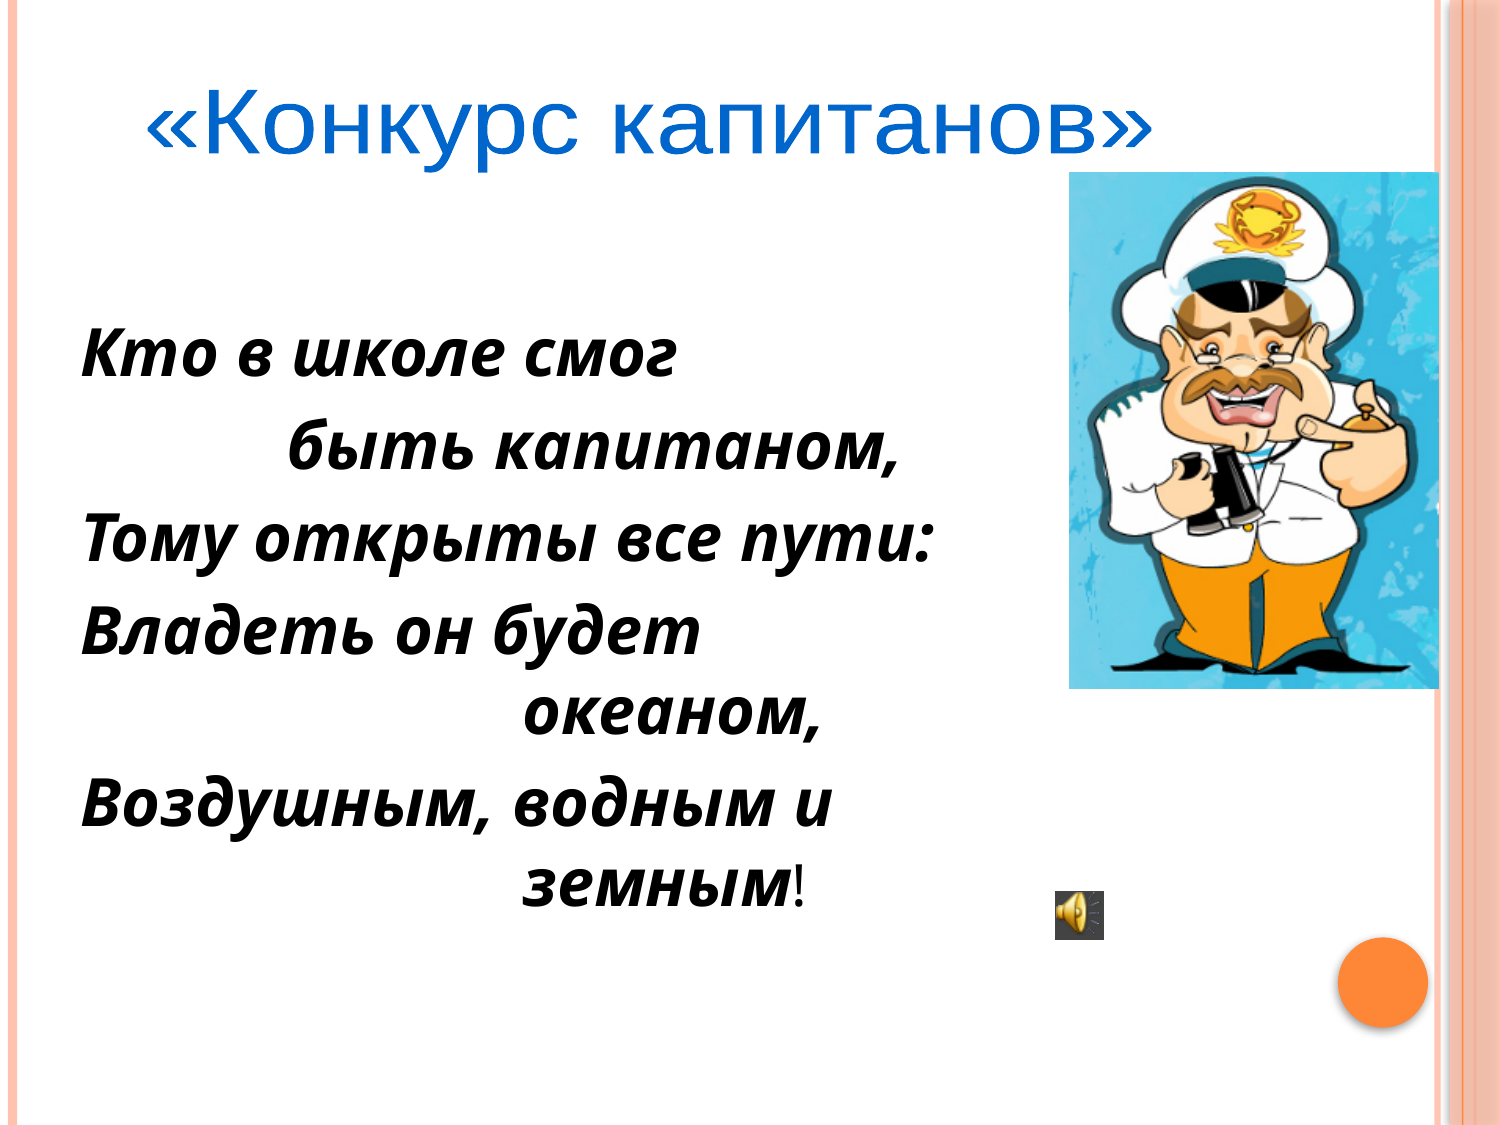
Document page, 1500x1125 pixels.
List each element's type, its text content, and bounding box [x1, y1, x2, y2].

picture [1068, 172, 1439, 689]
picture [1054, 890, 1105, 941]
list Кто в школе смог быть капитаном, Тому открыты все пути: Владеть он будет ааааааааааокеаном, Воздушным, водным и ааааааааааземным! [64, 302, 1093, 1017]
